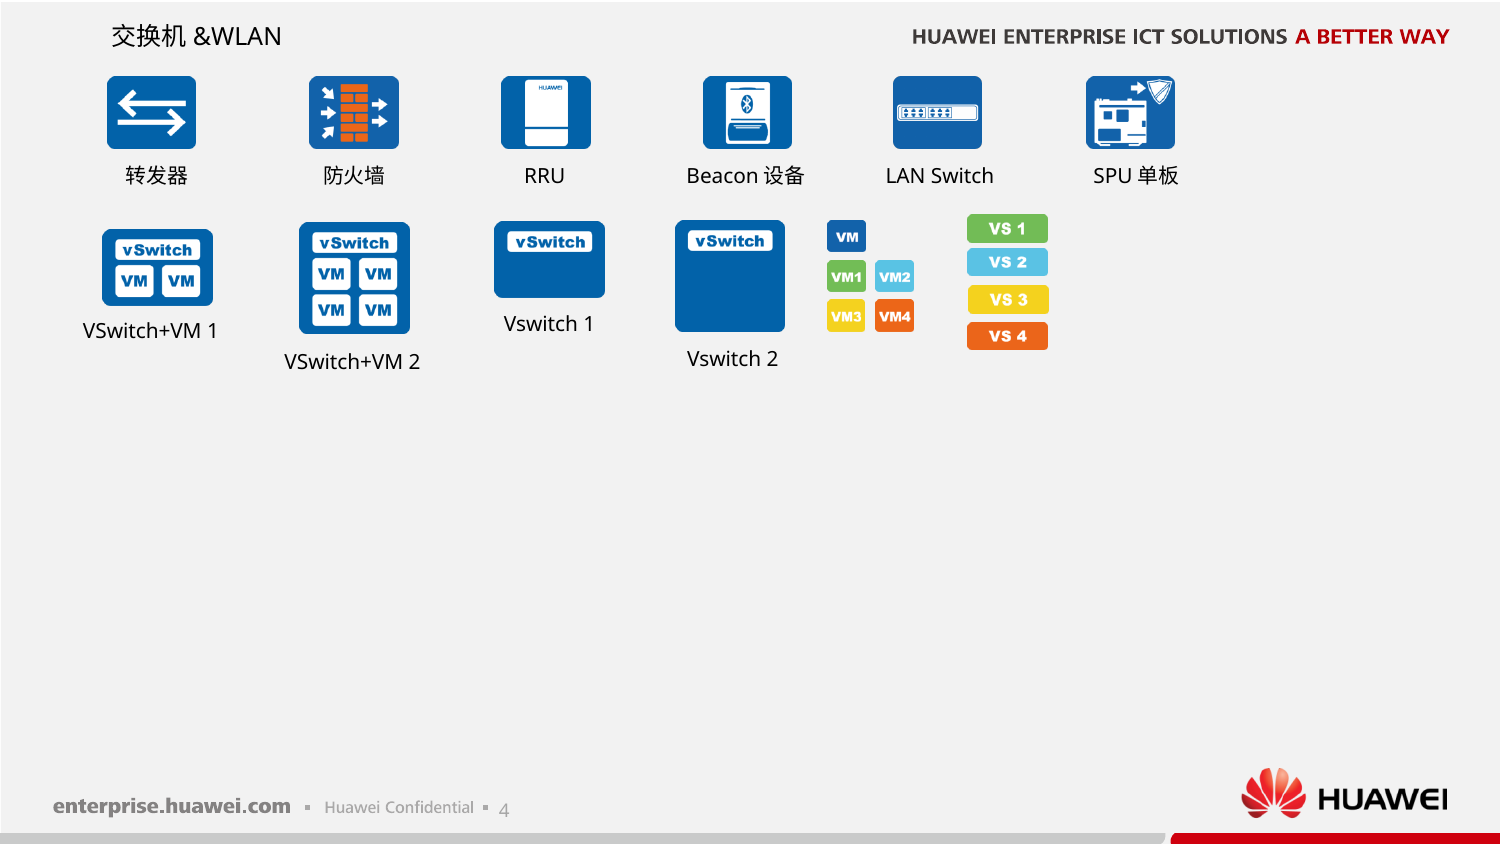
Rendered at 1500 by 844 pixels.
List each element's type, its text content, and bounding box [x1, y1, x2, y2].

picture [501, 76, 591, 149]
text_box LAN Switch [870, 155, 1009, 196]
picture [967, 214, 1049, 243]
picture [1085, 76, 1175, 149]
picture [309, 76, 399, 149]
picture [968, 285, 1050, 314]
picture [1241, 768, 1447, 819]
text_box RRU [509, 158, 581, 196]
picture [875, 259, 914, 292]
text_box 转发器 [110, 155, 203, 196]
text_box VSwitch+VM 1 [68, 310, 234, 350]
picture [827, 259, 866, 292]
picture [967, 321, 1049, 350]
picture [892, 76, 982, 149]
text_box SPU单板 [1078, 155, 1194, 196]
picture [875, 299, 914, 332]
text_box Vswitch 2 [672, 337, 794, 378]
picture [674, 220, 785, 332]
picture [494, 220, 605, 298]
text_box VSwitch+VM 2 [269, 341, 436, 381]
text_box Vswitch 1 [489, 303, 610, 344]
picture [702, 76, 792, 149]
picture [107, 76, 197, 149]
picture [827, 299, 866, 332]
text_box 交换机&WLAN [97, 12, 298, 58]
picture [967, 247, 1049, 276]
text_box Beacon设备 [671, 155, 820, 196]
text_box 防火墙 [308, 155, 401, 196]
picture [298, 222, 410, 334]
picture [827, 220, 866, 252]
picture [102, 229, 213, 306]
